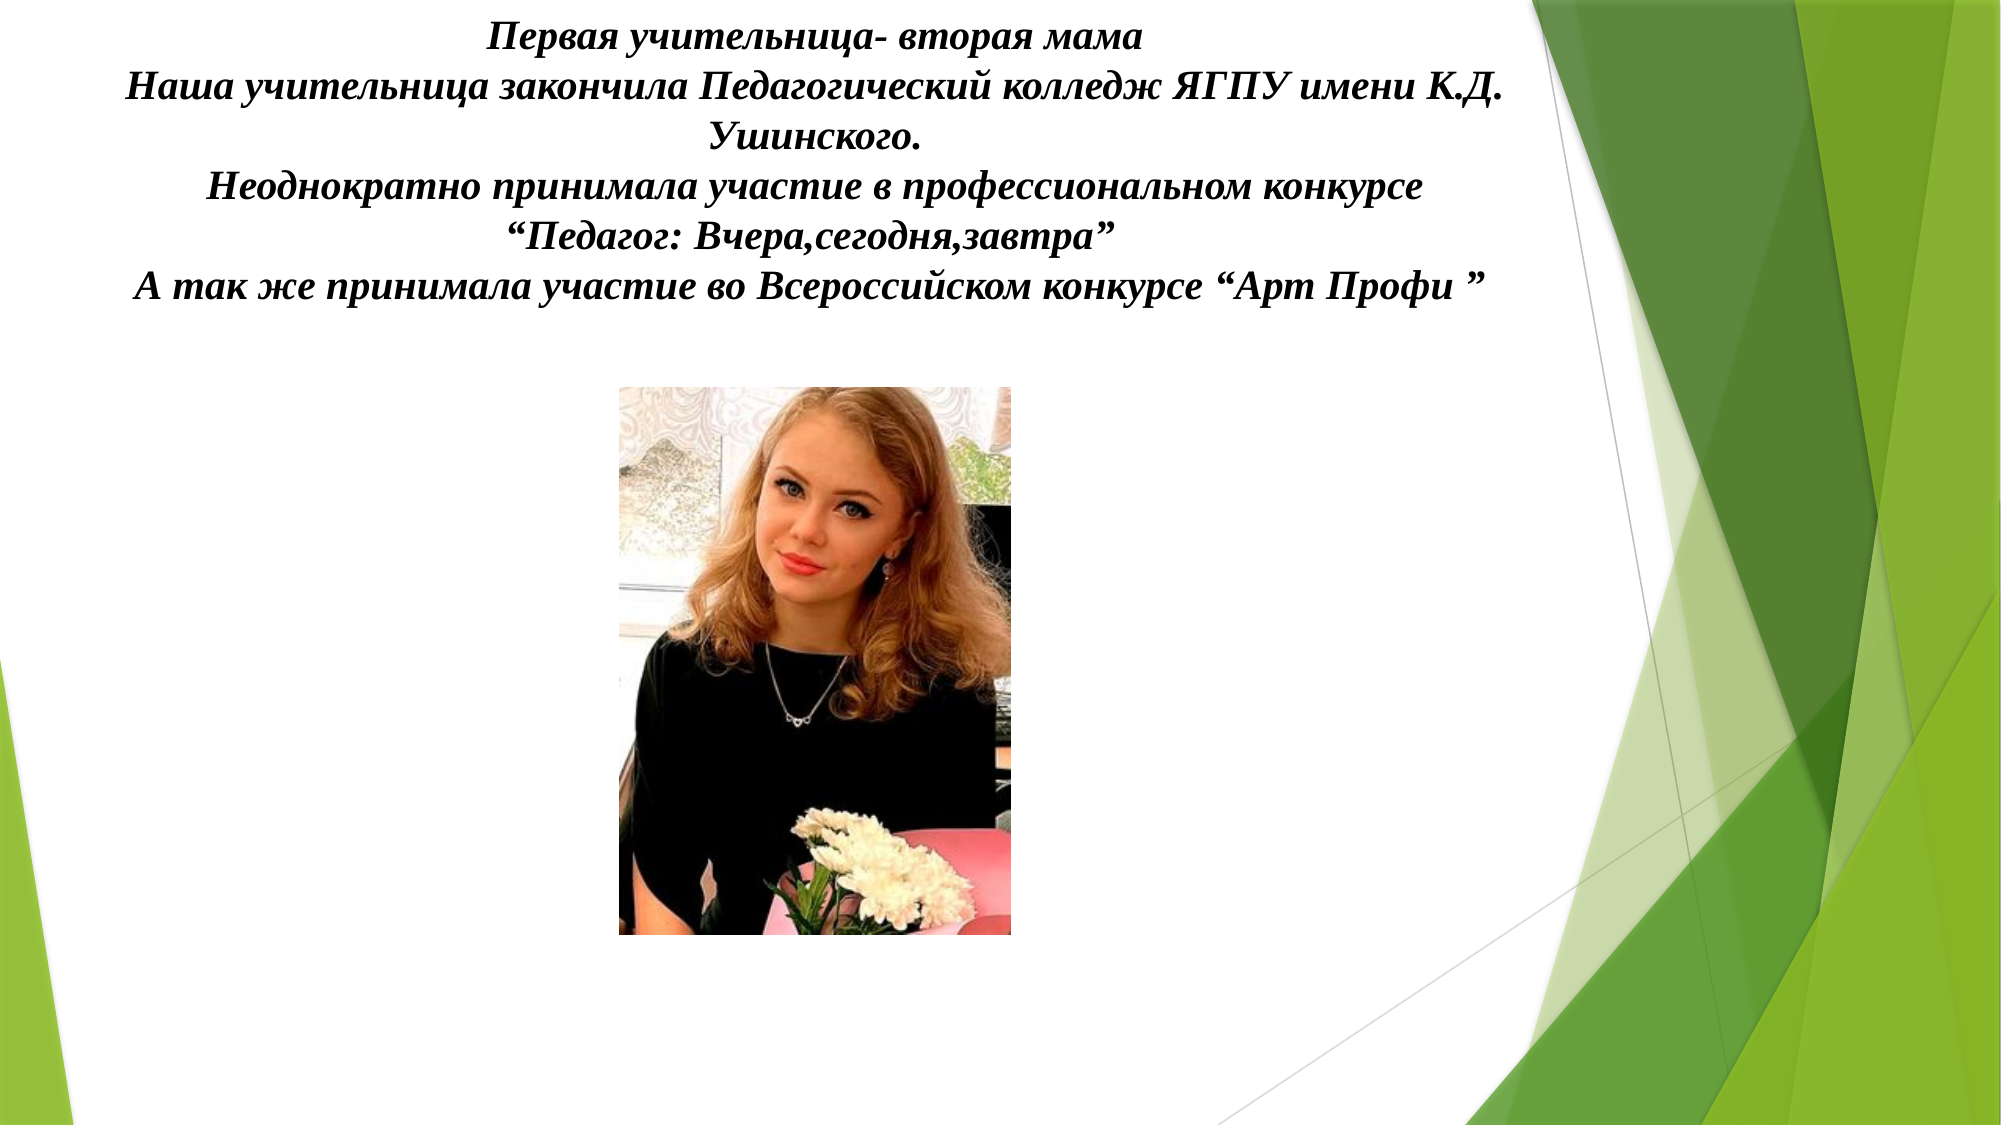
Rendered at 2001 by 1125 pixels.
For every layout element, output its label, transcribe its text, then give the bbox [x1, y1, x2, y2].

title Первая учительница- вторая мама Наша учительница закончила Педагогический колледж ЯГПУ имени К.Д. Ушинского. Неоднократно принимала участие в профессиональном конкурсе “Педагог: Вчера,сегодня,завтра” А так же принимала участие во Всероссийском конкурсе “Арт Профи ” [110, 0, 1521, 217]
picture [619, 386, 1012, 935]
